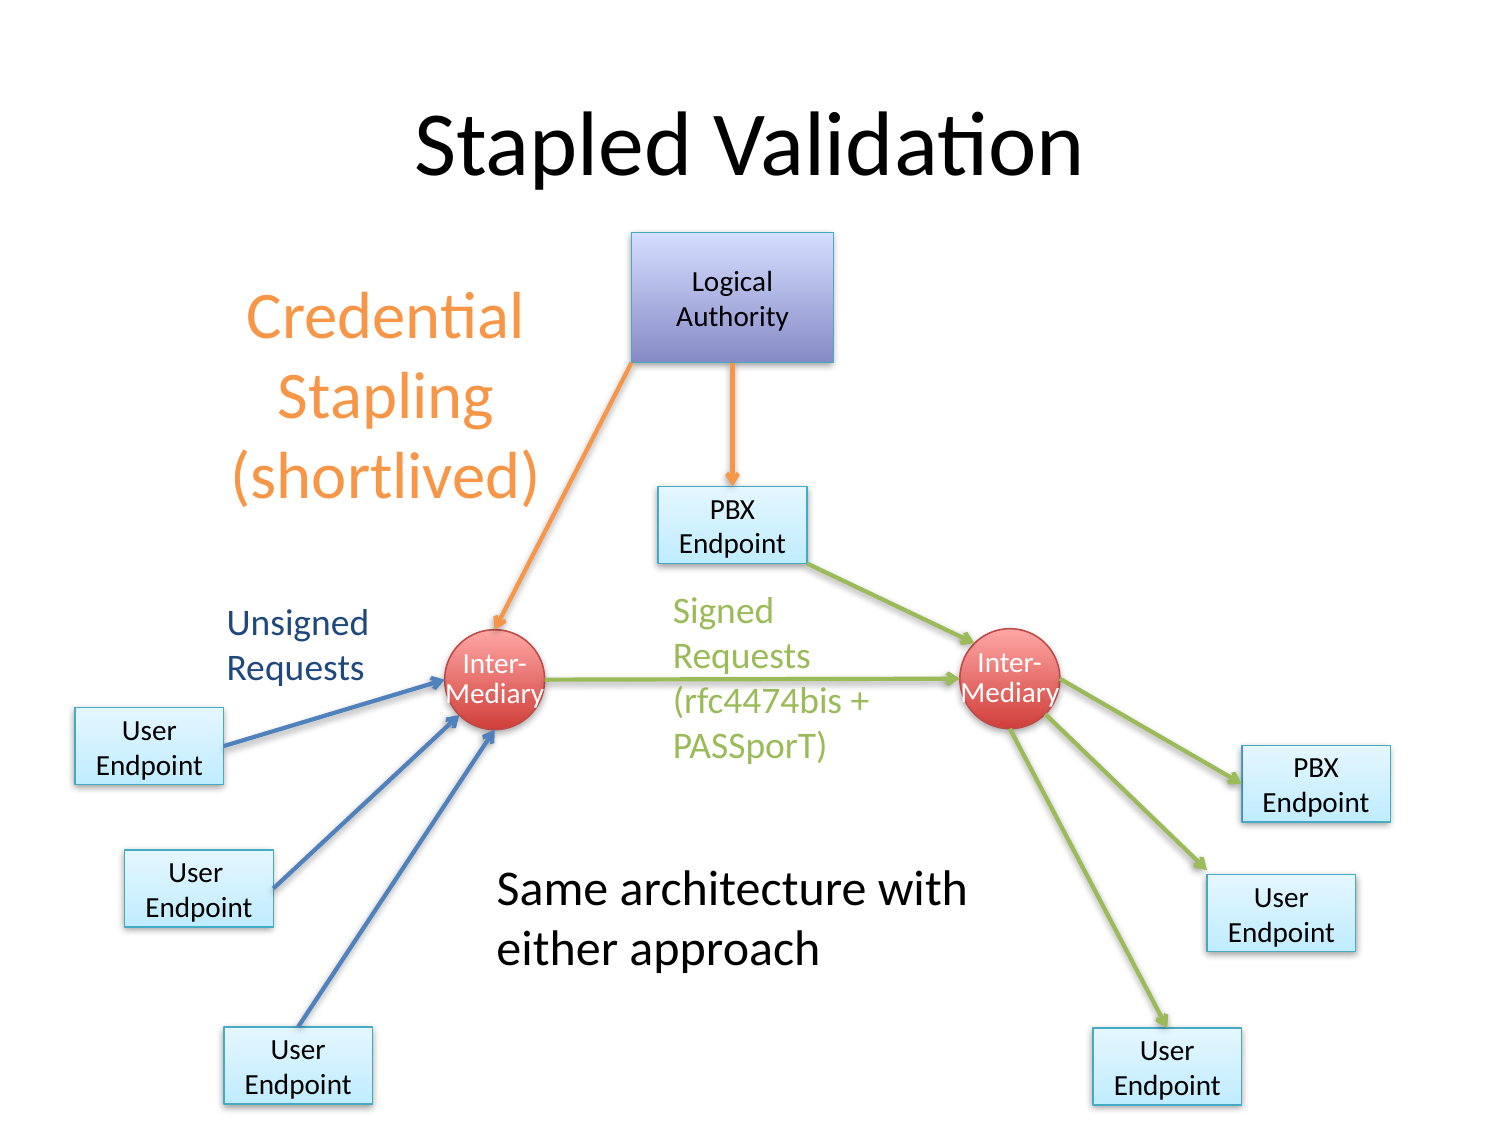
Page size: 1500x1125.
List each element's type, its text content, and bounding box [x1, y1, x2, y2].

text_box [1059, 678, 1242, 785]
text_box User Endpoint [1092, 1027, 1242, 1106]
text_box PBX Endpoint [657, 486, 808, 564]
text_box Signed Requests (rfc4474bis + PASSporT) [658, 578, 900, 677]
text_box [494, 362, 632, 630]
text_box Inter- Mediary [959, 627, 1061, 730]
text_box User Endpoint [124, 849, 274, 928]
text_box Signed Requests (rfc4474bis + PASSporT) [658, 688, 900, 773]
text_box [806, 563, 975, 644]
text_box Credential Stapling (shortlived) [166, 264, 606, 520]
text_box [223, 679, 445, 747]
title Stapled Validation [75, 45, 1425, 233]
text_box Unsigned Requests [211, 590, 385, 695]
text_box Inter- Mediary [444, 629, 546, 731]
text_box Logical Authority [631, 232, 834, 363]
text_box User Endpoint [223, 1026, 373, 1105]
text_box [1009, 728, 1168, 1029]
text_box PBX Endpoint [1241, 745, 1391, 823]
text_box User Endpoint [74, 707, 224, 785]
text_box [297, 729, 495, 1027]
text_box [273, 714, 460, 889]
text_box User Endpoint [1206, 874, 1356, 952]
text_box Same architecture with either approach [499, 848, 984, 984]
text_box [1044, 713, 1208, 871]
